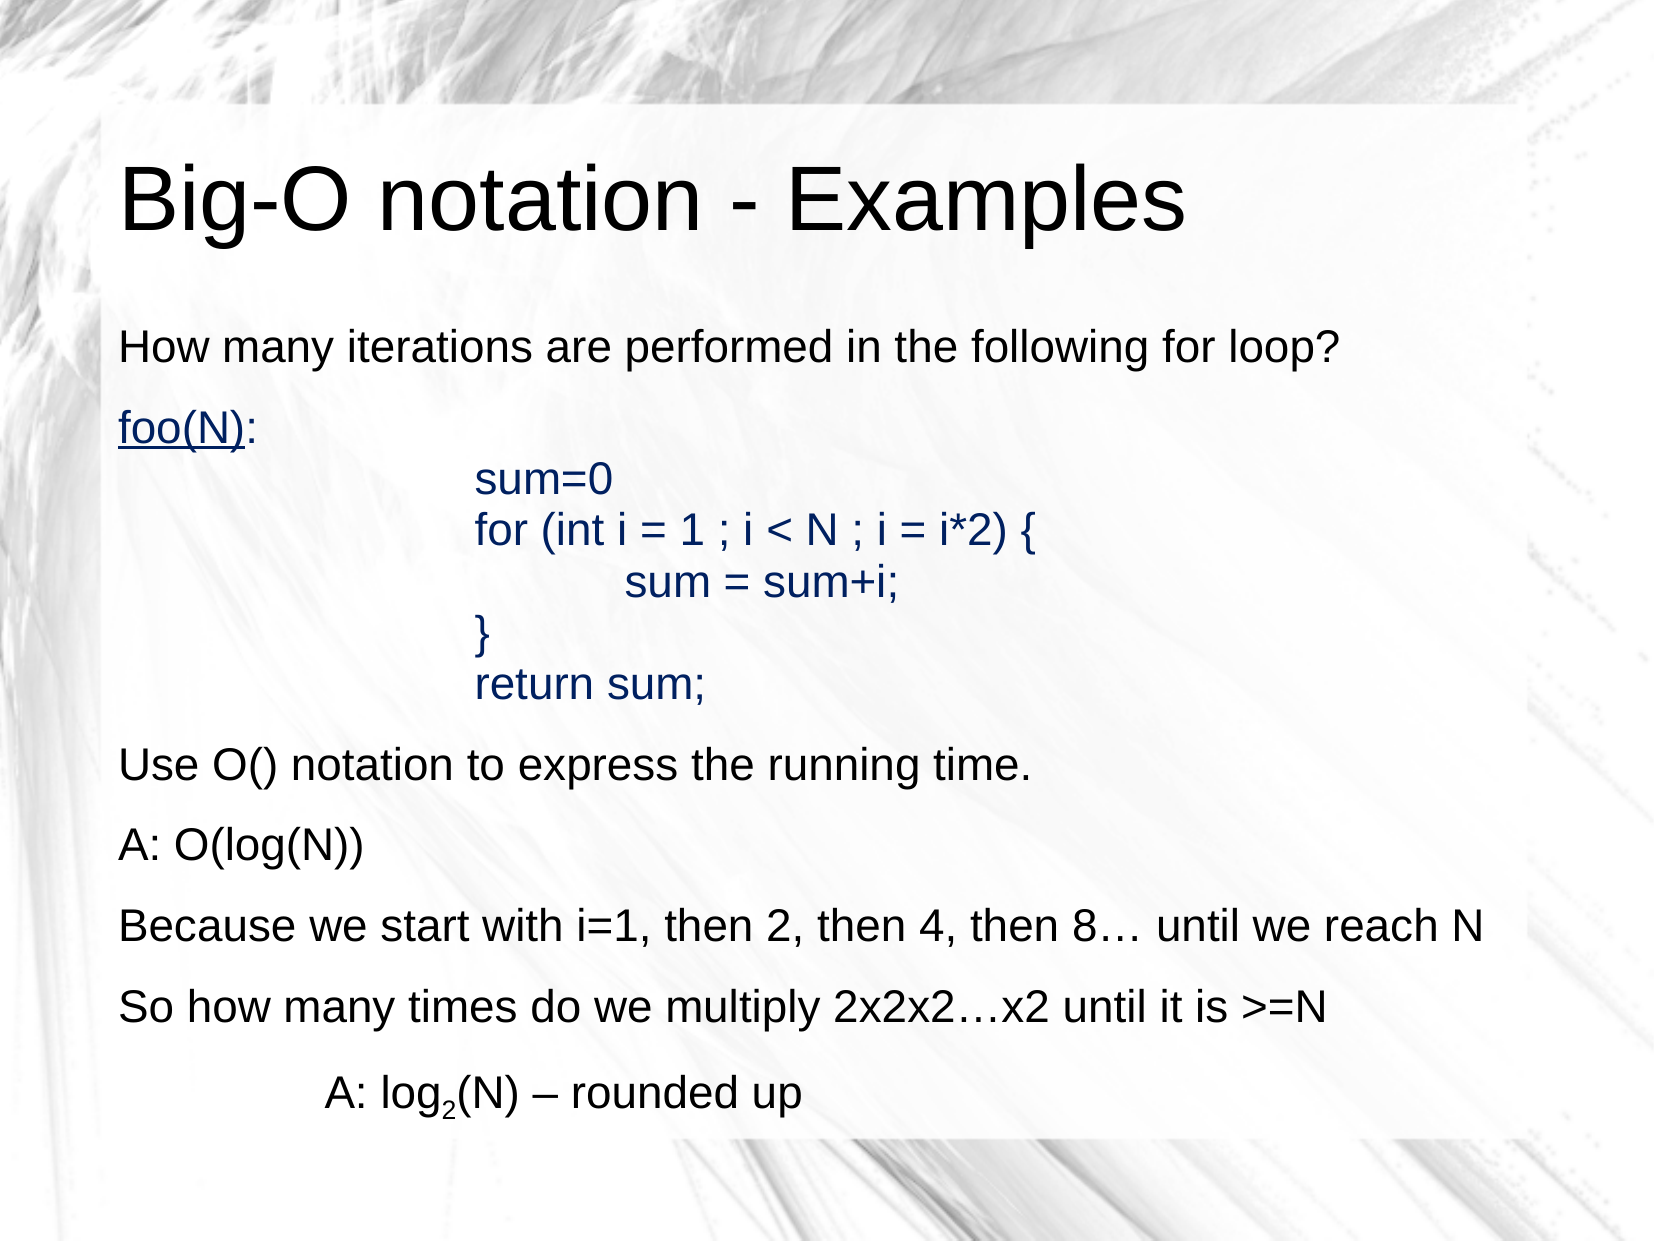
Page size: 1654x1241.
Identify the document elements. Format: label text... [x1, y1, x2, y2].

picture [0, 0, 1654, 1241]
title Big-O notation - Examples [118, 112, 1506, 281]
list How many iterations are performed in the following for loop? foo(N): sum=0 for (int i = 1 ; i < N ; i = i*2) { sum = sum+i; } return sum; Use O() notation to express the running time. A: O(log(N)) Because we start with i=1, then 2, then 4, then 8… until we reach N So how many times do we multiply 2x2x2…x2 until it is >=N A: log2(N) – rounded up [118, 319, 1571, 1109]
